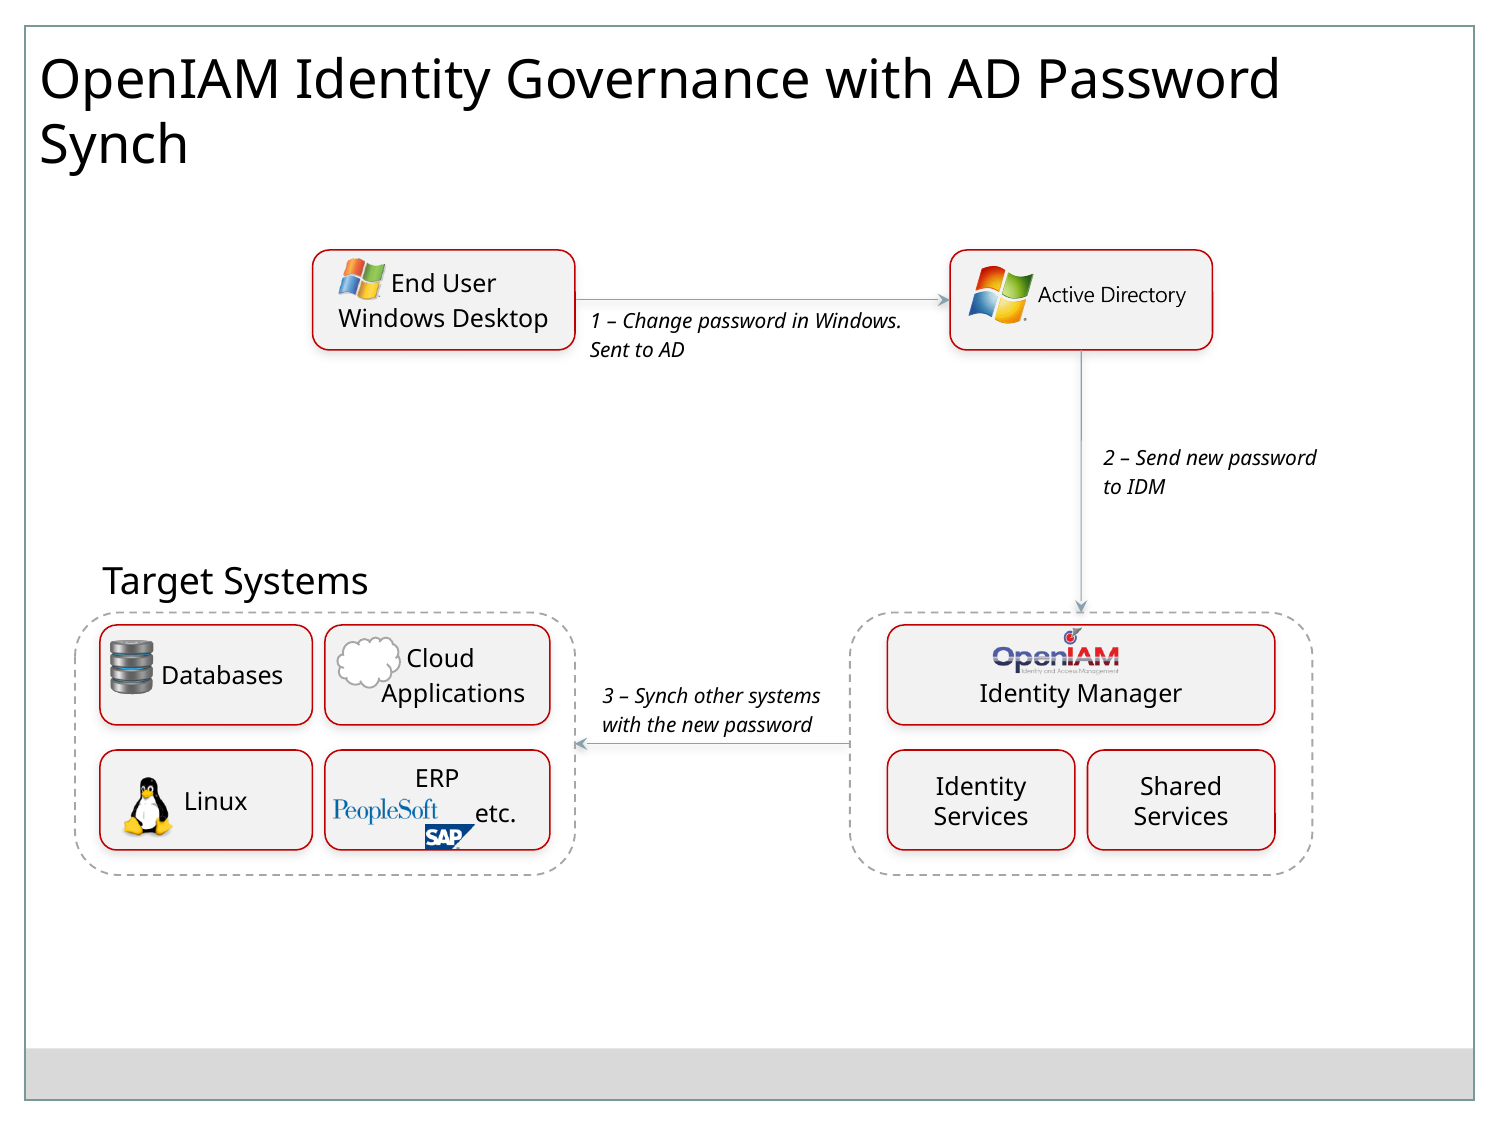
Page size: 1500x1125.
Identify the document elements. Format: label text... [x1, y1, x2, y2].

text_box Identity Services [886, 749, 1076, 851]
picture [99, 637, 163, 701]
text_box 1 – Change password in Windows. Sent to AD [574, 310, 950, 369]
picture [120, 774, 176, 838]
text_box 2 – Send new password to IDM [1088, 437, 1338, 507]
text_box Shared Services [1086, 749, 1276, 851]
text_box Target Systems [87, 549, 413, 610]
picture [337, 256, 388, 301]
text_box [949, 249, 1214, 351]
text_box Databases [99, 624, 314, 726]
picture [987, 624, 1126, 677]
text_box Cloud Applications [324, 624, 551, 726]
picture [967, 264, 1188, 326]
picture [332, 798, 475, 850]
text_box End User Windows Desktop [311, 249, 576, 351]
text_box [881, 747, 1281, 861]
text_box OpenIAM Identity Governance with AD Password Synch [24, 37, 1413, 183]
text_box Self Service [93, 622, 556, 736]
text_box 3 – Synch other systems with the new password [587, 675, 849, 742]
text_box [336, 636, 401, 689]
text_box [848, 611, 1314, 876]
text_box [73, 611, 576, 876]
